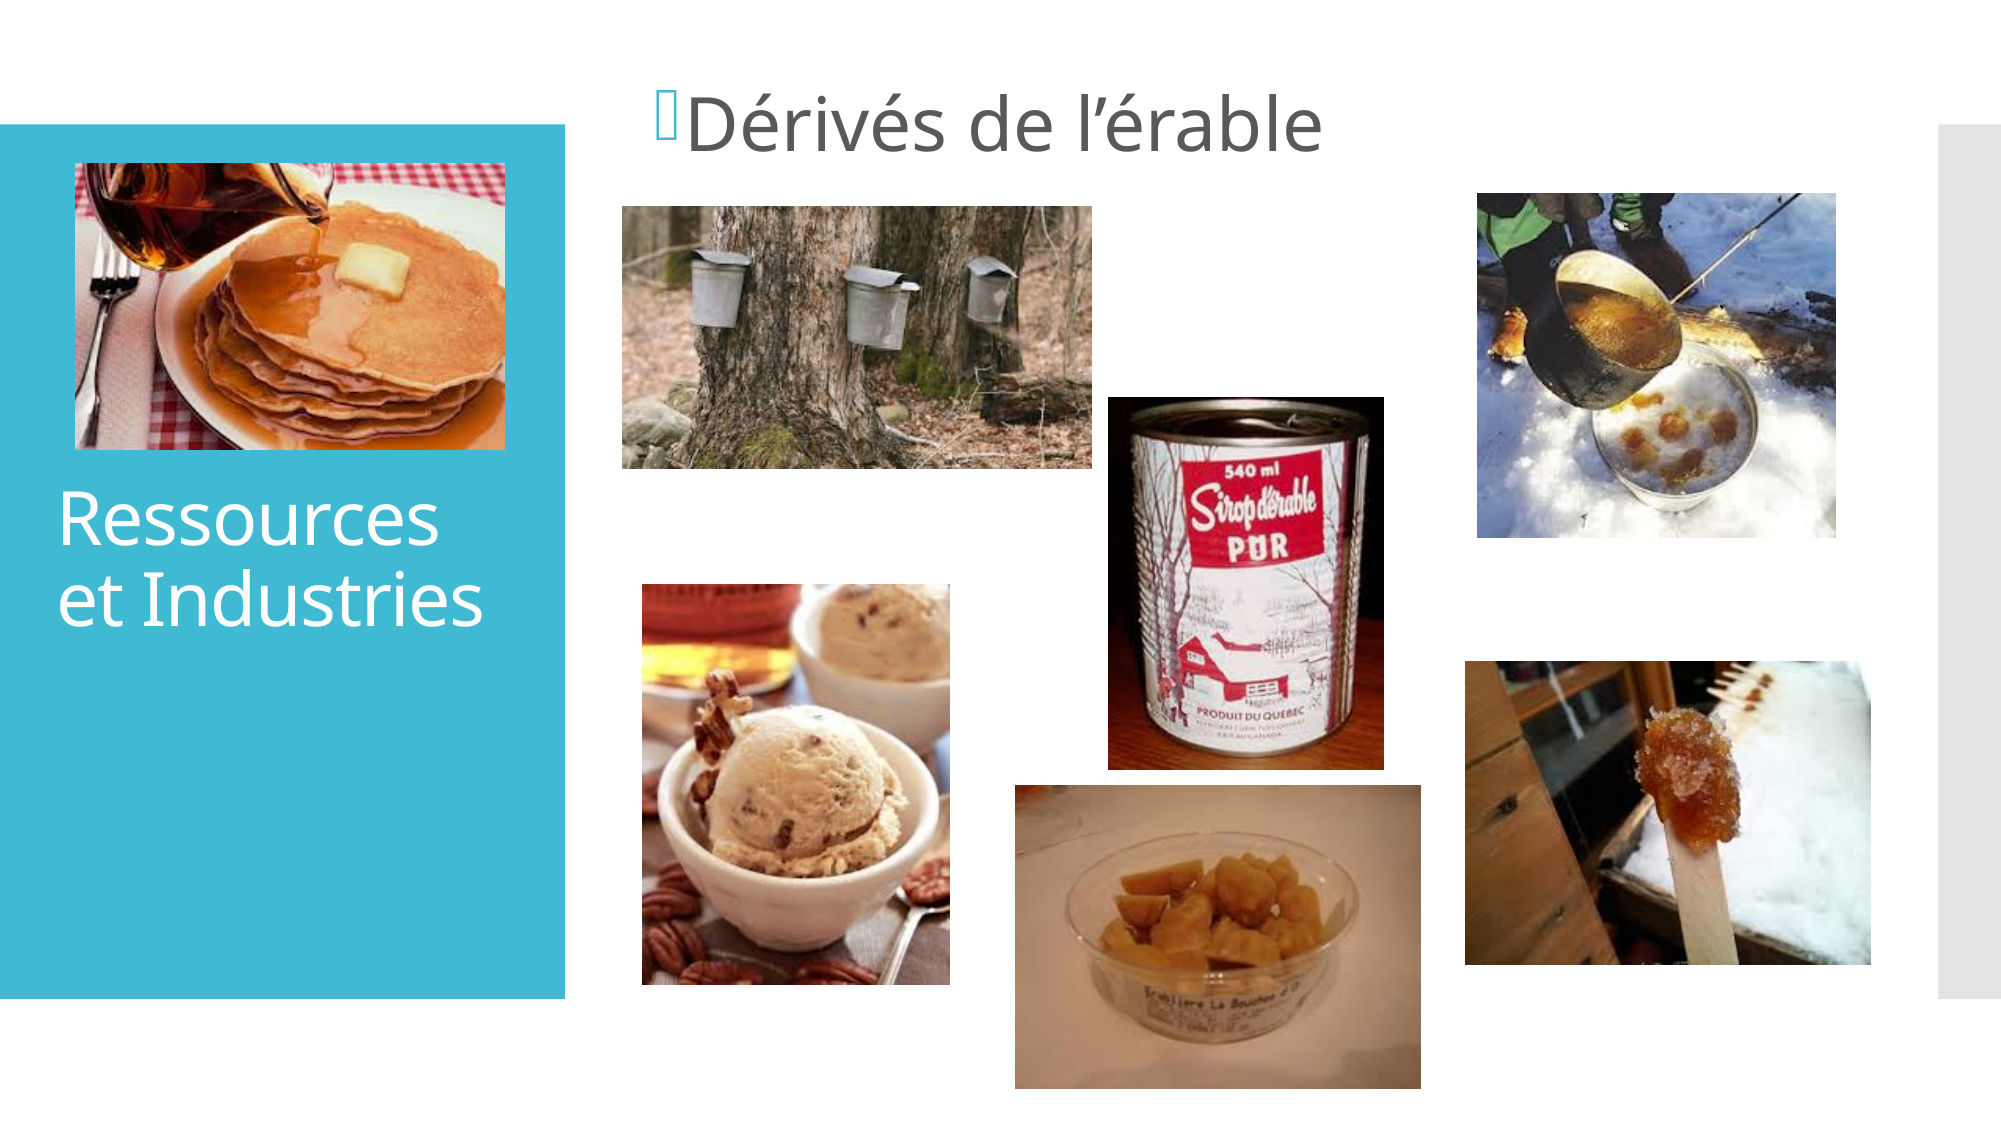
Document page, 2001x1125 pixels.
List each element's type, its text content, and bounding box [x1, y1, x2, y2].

picture [622, 206, 1092, 469]
list Dérivés de l’érable [639, 79, 1840, 176]
picture [1108, 397, 1384, 770]
picture [1477, 193, 1836, 538]
picture [1465, 661, 1871, 966]
title Ressources et Industries [41, 184, 525, 940]
picture [1015, 785, 1421, 1090]
picture [641, 584, 951, 985]
picture [74, 163, 505, 451]
